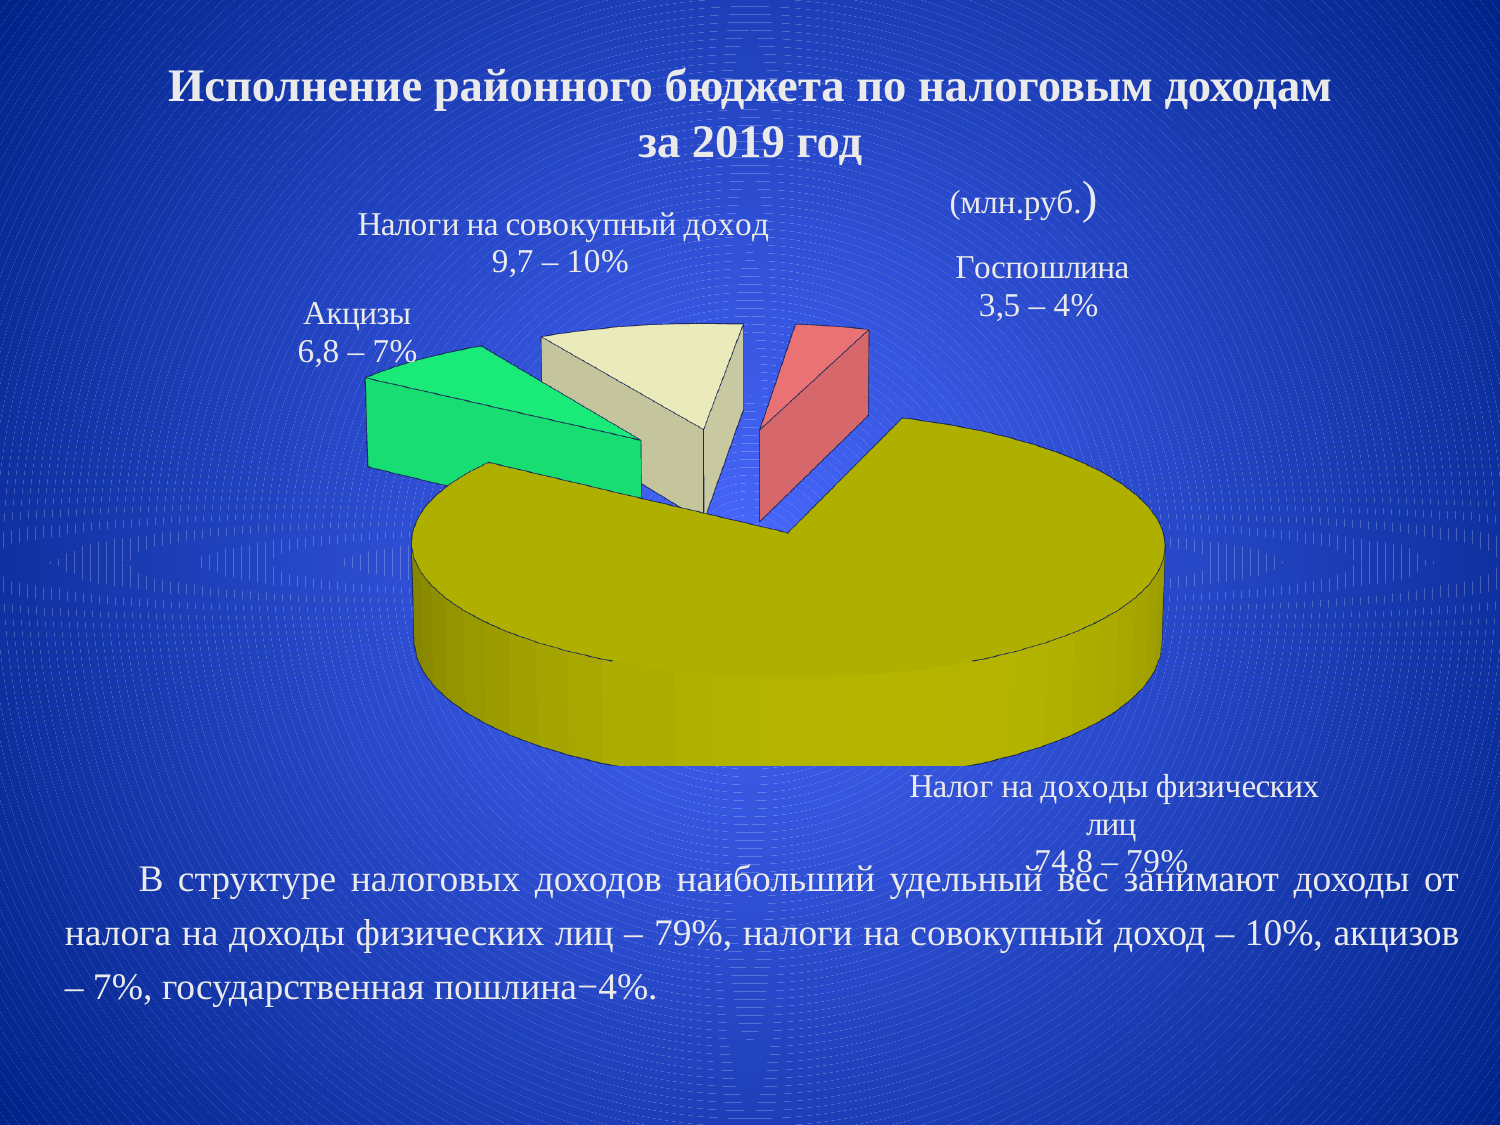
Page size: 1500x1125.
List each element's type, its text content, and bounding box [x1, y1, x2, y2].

text_box В структуре налоговых доходов наибольший удельный вес занимают доходы от налога на доходы физических лиц – 79%, налоги на совокупный доход – 10%, акцизов – 7%, государственная пошлина−4%. [49, 837, 1475, 1015]
title Исполнение районного бюджета по налоговым доходам за 2019 год (млн.руб.) [37, 45, 1475, 233]
chart [49, 187, 1438, 901]
